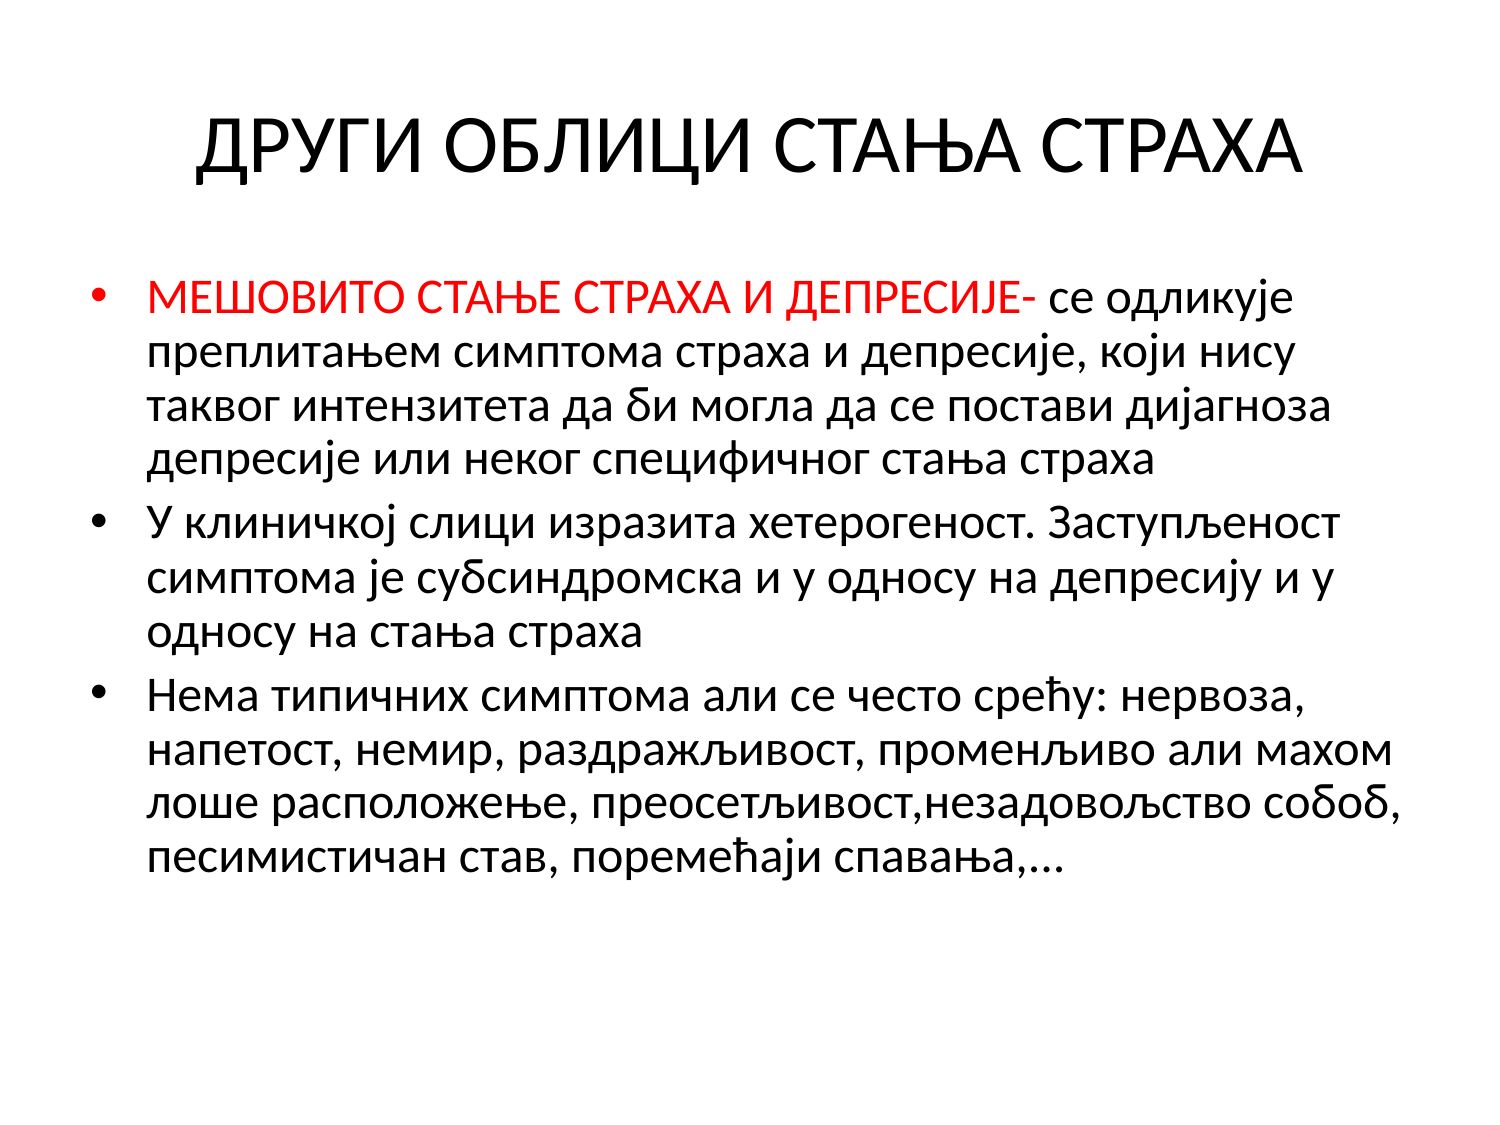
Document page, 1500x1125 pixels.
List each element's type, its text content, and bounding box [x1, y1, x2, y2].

list МЕШОВИТО СТАЊЕ СТРАХА И ДЕПРЕСИЈЕ- се одликује преплитањем симптома страха и депресије, који нису таквог интензитета да би могла да се постави дијагноза депресије или неког специфичног стања страха У клиничкој слици изразита хетерогеност. Заступљеност симптома је субсиндромска и у односу на депресију и у односу на стања страха Нема типичних симптома али се често срећу: нервоза, напетост, немир, раздражљивост, променљиво али махом лоше расположење, преосетљивост,незадовољство собоб, песимистичан став, поремећаји спавања,... [75, 262, 1425, 1005]
title ДРУГИ ОБЛИЦИ СТАЊА СТРАХА [75, 45, 1425, 233]
